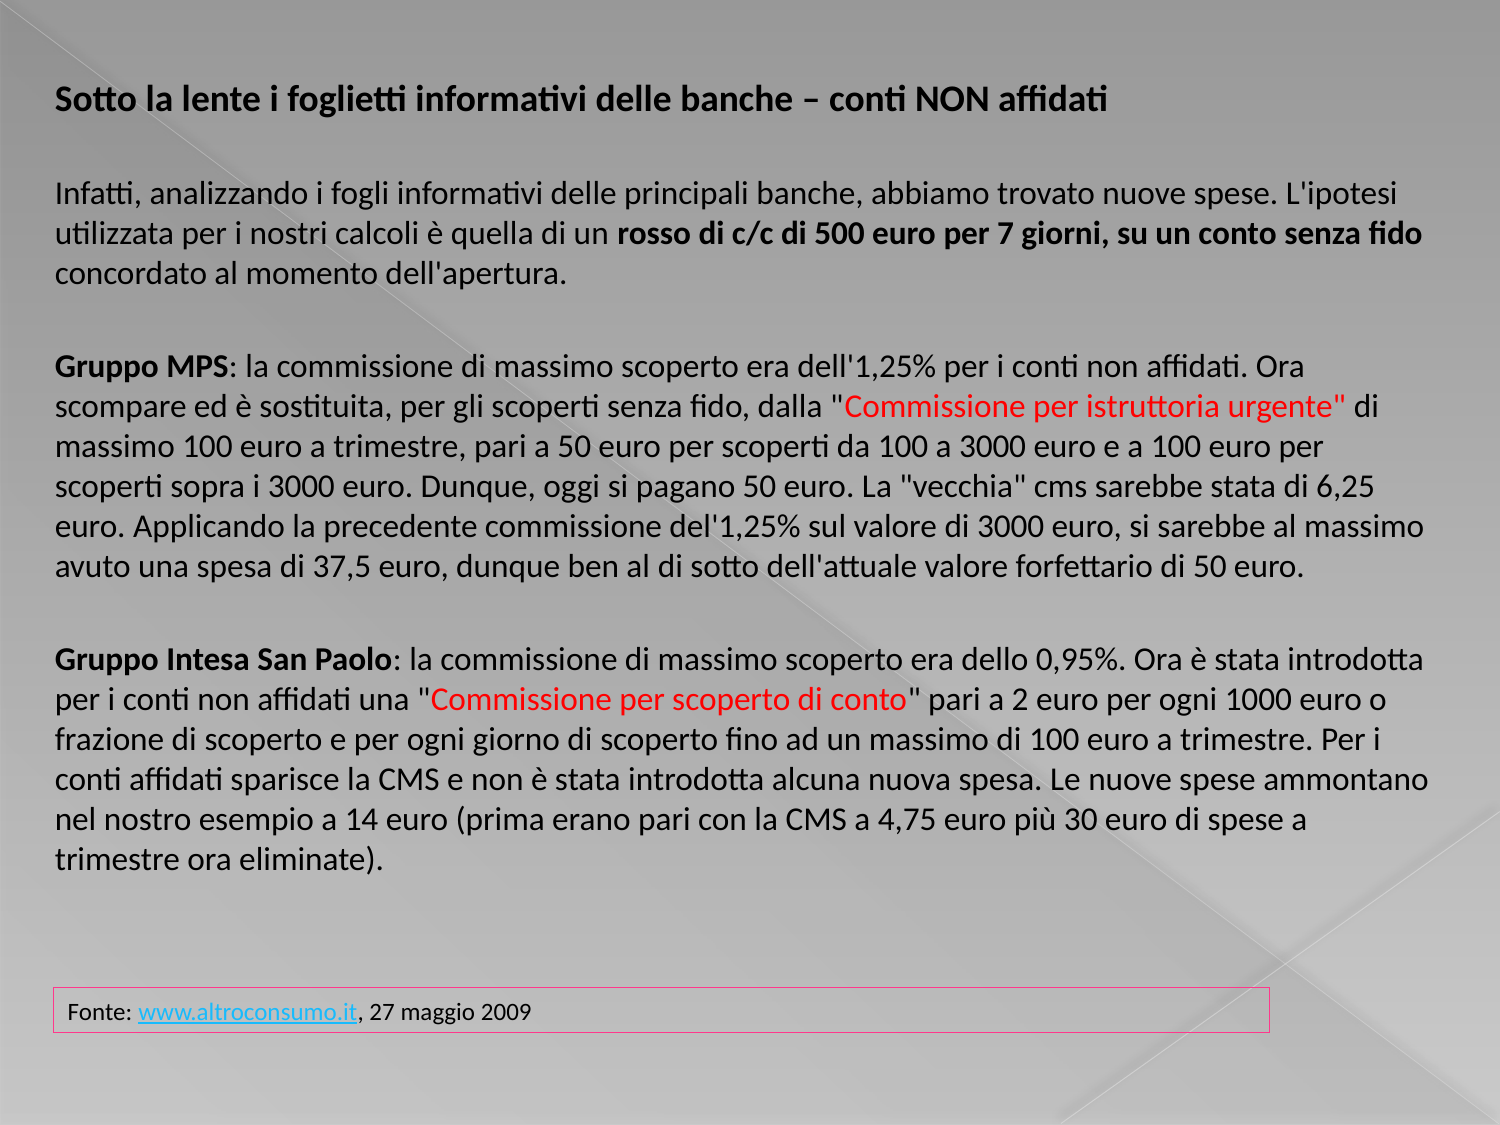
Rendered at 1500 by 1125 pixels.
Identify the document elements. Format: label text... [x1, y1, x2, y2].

text_box Fonte: www.altroconsumo.it, 27 maggio 2009 [53, 987, 1270, 1033]
list Sotto la lente i foglietti informativi delle banche – conti NON affidati Infatti, analizzando i fogli informativi delle principali banche, abbiamo trovato nuove spese. L'ipotesi utilizzata per i nostri calcoli è quella di un rosso di c/c di 500 euro per 7 giorni, su un conto senza fido concordato al momento dell'apertura. Gruppo MPS: la commissione di massimo scoperto era dell'1,25% per i conti non affidati. Ora scompare ed è sostituita, per gli scoperti senza fido, dalla "Commissione per istruttoria urgente" di massimo 100 euro a trimestre, pari a 50 euro per scoperti da 100 a 3000 euro e a 100 euro per scoperti sopra i 3000 euro. Dunque, oggi si pagano 50 euro. La "vecchia" cms sarebbe stata di 6,25 euro. Applicando la precedente commissione del'1,25% sul valore di 3000 euro, si sarebbe al massimo avuto una spesa di 37,5 euro, dunque ben al di sotto dell'attuale valore forfettario di 50 euro. Gruppo Intesa San Paolo: la commissione di massimo scoperto era dello 0,95%. Ora è stata introdotta per i conti non affidati una "Commissione per scoperto di conto" pari a 2 euro per ogni 1000 euro o frazione di scoperto e per ogni giorno di scoperto fino ad un massimo di 100 euro a trimestre. Per i conti affidati sparisce la CMS e non è stata introdotta alcuna nuova spesa. Le nuove spese ammontano nel nostro esempio a 14 euro (prima erano pari con la CMS a 4,75 euro più 30 euro di spese a trimestre ora eliminate). [29, 66, 1447, 981]
